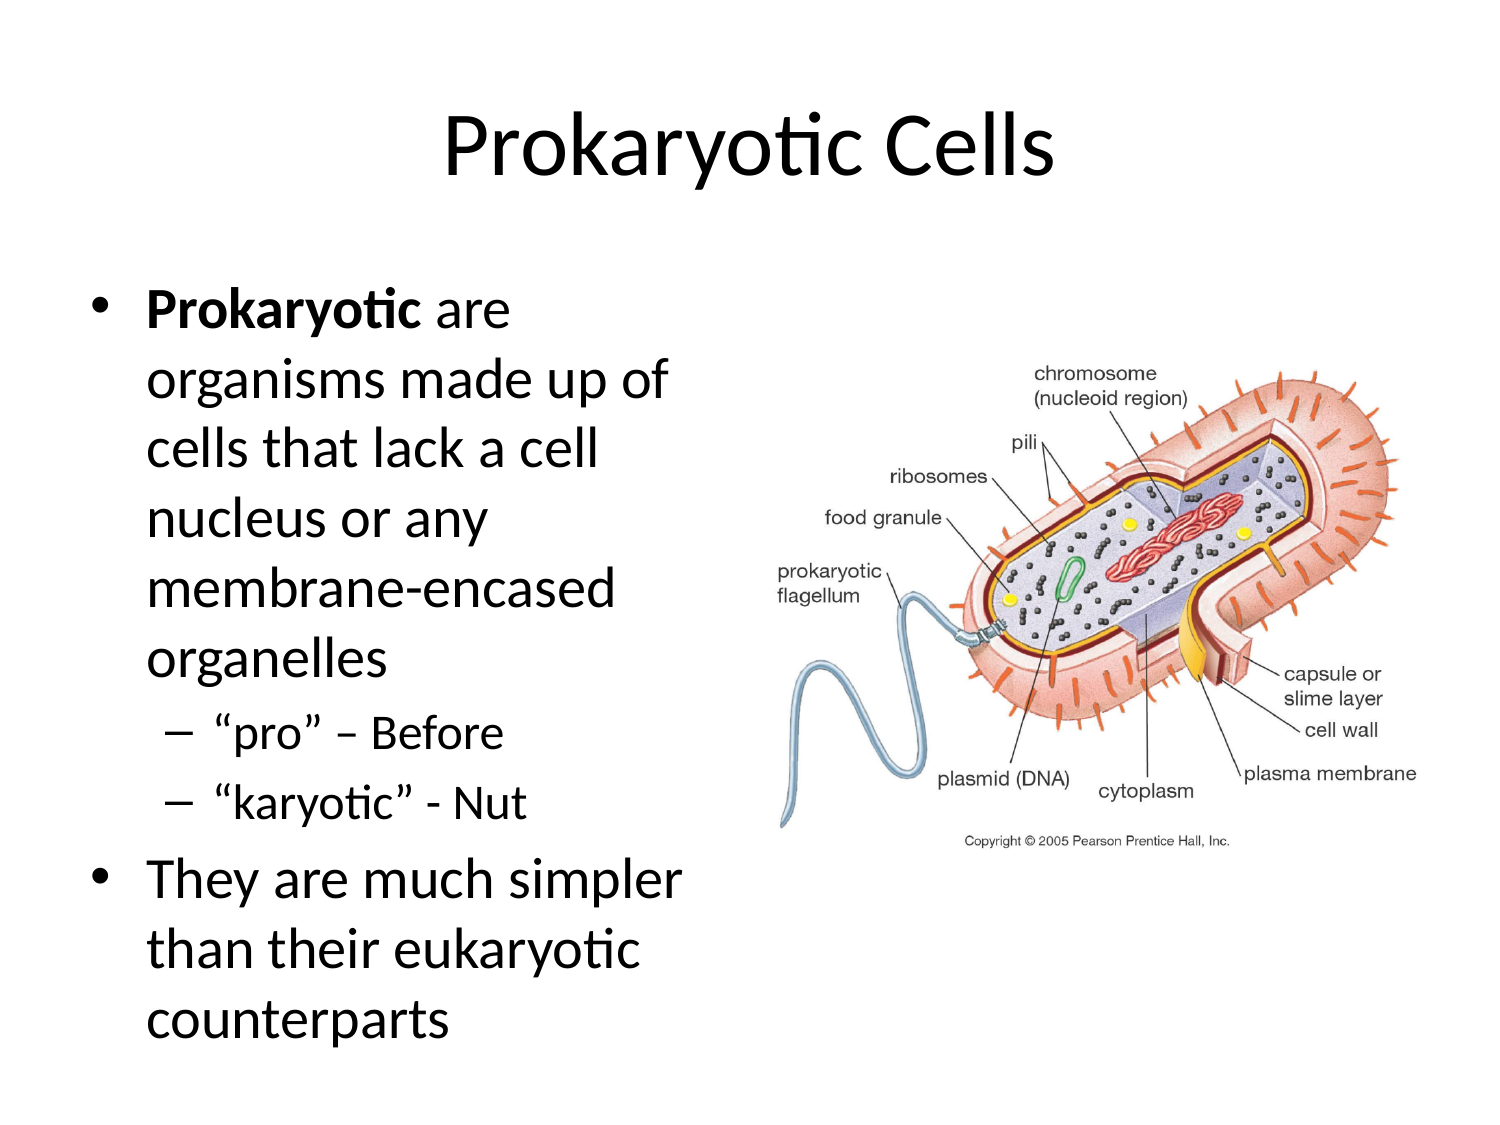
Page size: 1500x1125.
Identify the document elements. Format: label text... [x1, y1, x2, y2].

picture [774, 362, 1419, 851]
title Prokaryotic Cells [75, 45, 1425, 233]
list Prokaryotic are organisms made up of cells that lack a cell nucleus or any membrane-encased organelles “pro” – Before “karyotic” - Nut They are much simpler than their eukaryotic counterparts [75, 262, 738, 1088]
